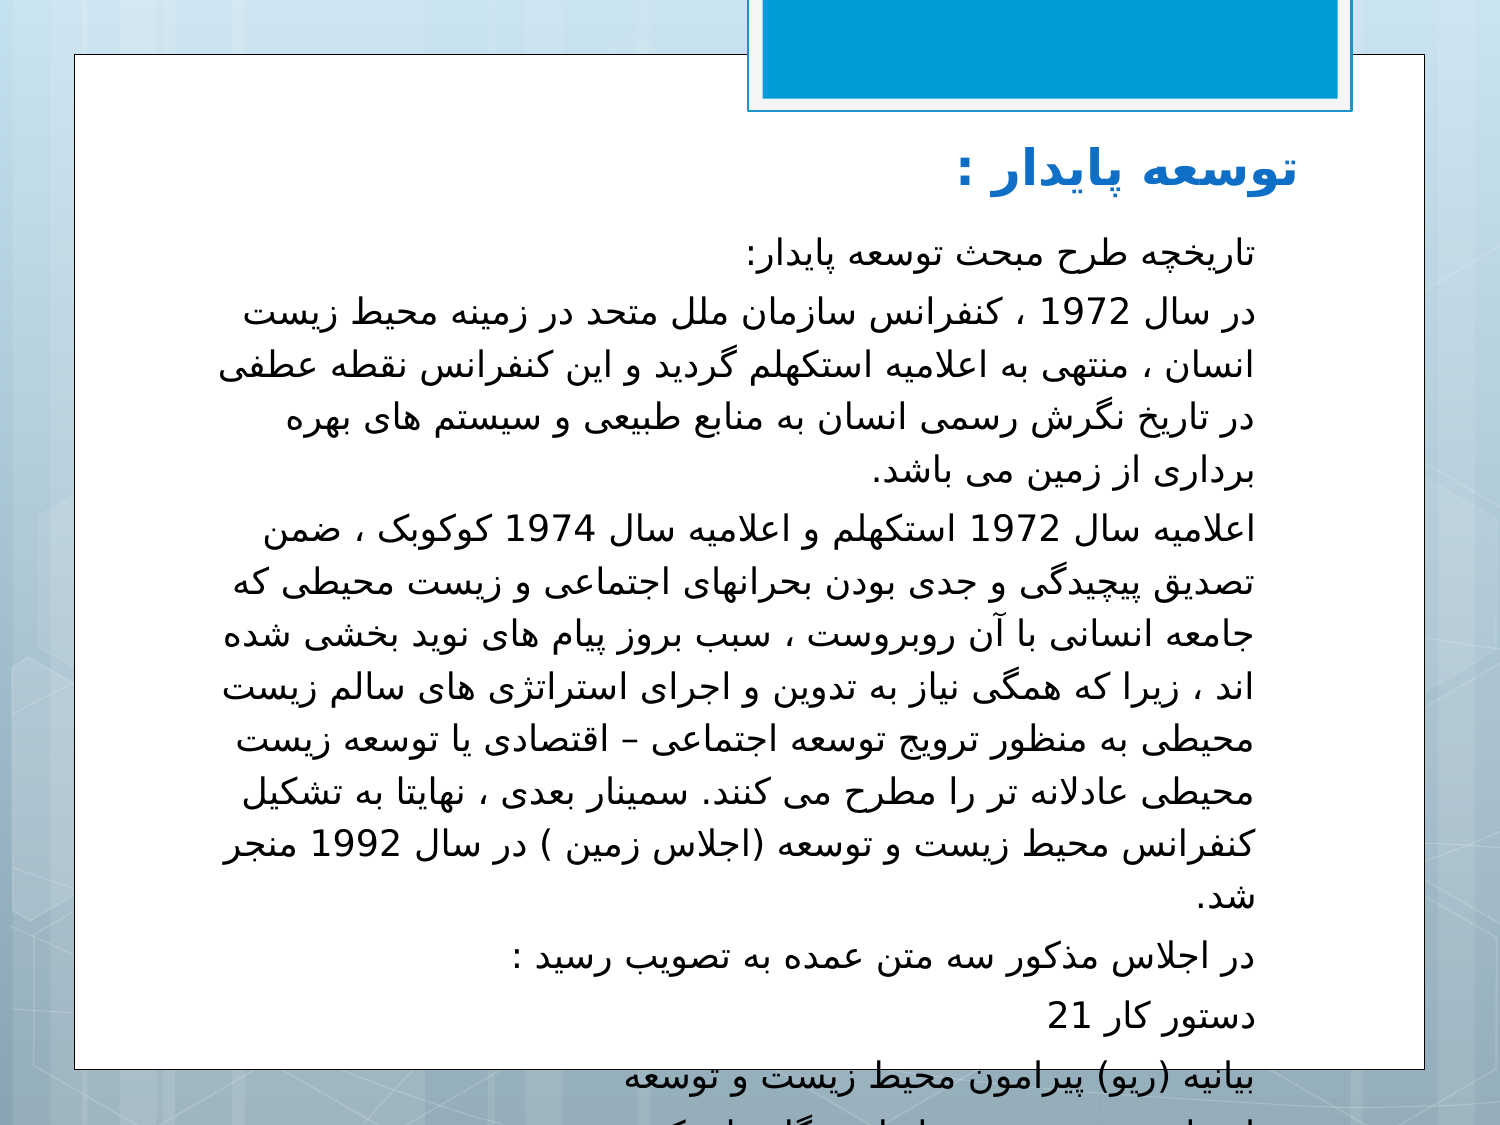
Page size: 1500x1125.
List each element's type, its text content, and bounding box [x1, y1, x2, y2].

title توسعه پایدار : [174, 125, 1328, 263]
list تاریخچه طرح مبحث توسعه پایدار: در سال 1972 ، کنفرانس سازمان ملل متحد در زمینه محیط زیست انسان ، منتهی به اعلامیه استکهلم گردید و این کنفرانس نقطه عطفی در تاریخ نگرش رسمی انسان به منابع طبیعی و سیستم های بهره برداری از زمین می باشد. اعلامیه سال 1972 استکهلم و اعلامیه سال 1974 کوکوبک ، ضمن تصدیق پیچیدگی و جدی بودن بحرانهای اجتماعی و زیست محیطی که جامعه انسانی با آن روبروست ، سبب بروز پیام های نوید بخشی شده اند ، زیرا که همگی نیاز به تدوین و اجرای استراتژی های سالم زیست محیطی به منظور ترویج توسعه اجتماعی – اقتصادی یا توسعه زیست محیطی عادلانه تر را مطرح می کنند. سمینار بعدی ، نهایتا به تشکیل کنفرانس محیط زیست و توسعه (اجلاس زمین ) در سال 1992 منجر شد. در اجلاس مذکور سه متن عمده به تصویب رسید : دستور کار 21 بیانیه (ریو) پیرامون محیط زیست و توسعه اصول عمده مدیریت پایدار جنگل های کره زمین . [171, 212, 1283, 1025]
